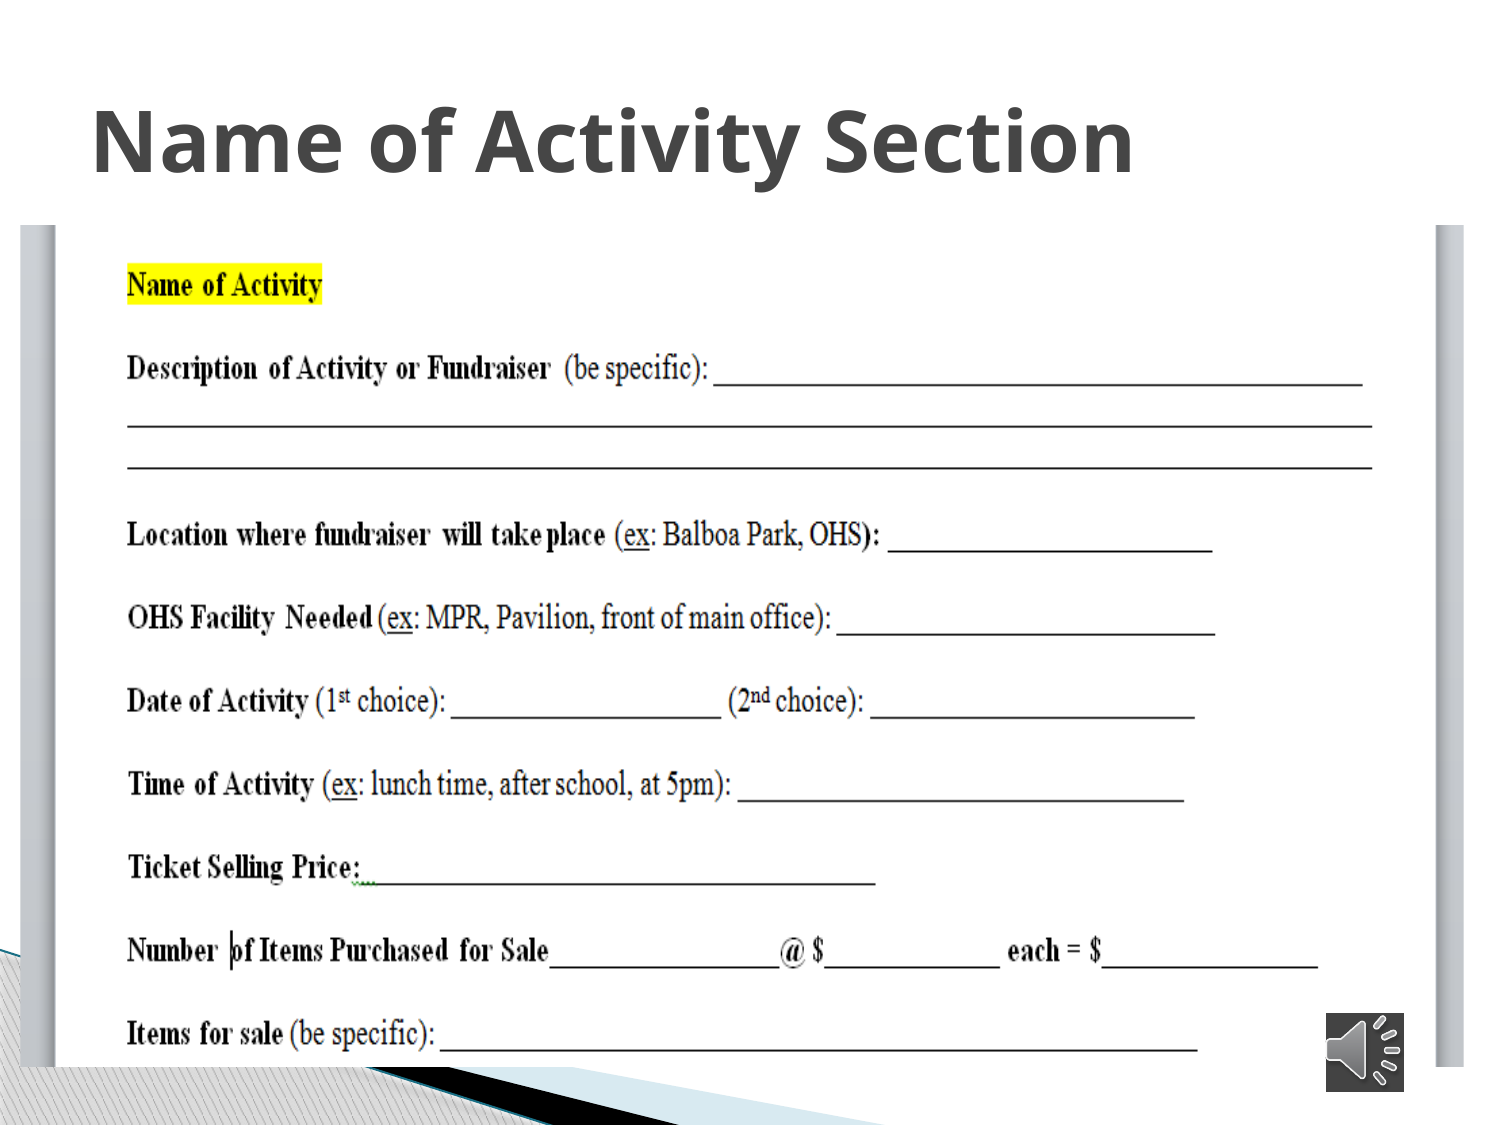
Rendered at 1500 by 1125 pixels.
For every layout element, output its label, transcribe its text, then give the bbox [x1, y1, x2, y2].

title Name of Activity Section [75, 45, 1425, 224]
picture [20, 224, 1464, 1093]
